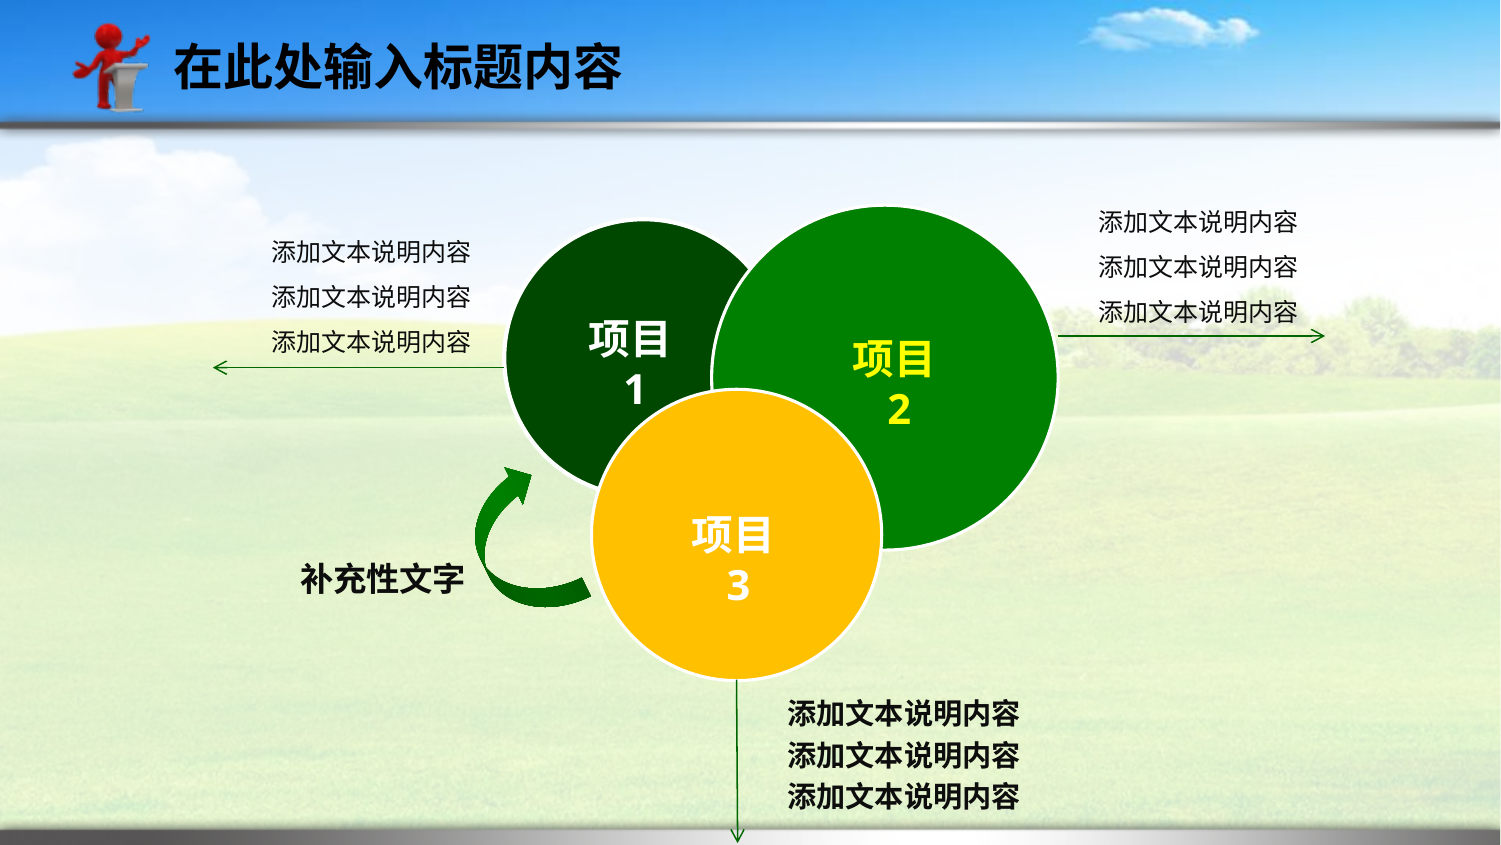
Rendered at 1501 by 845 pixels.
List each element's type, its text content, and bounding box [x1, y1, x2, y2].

text_box [711, 205, 1059, 551]
text_box 补充性文字 [271, 550, 495, 606]
text_box 项目3 [666, 501, 811, 617]
text_box 添加文本说明内容添加文本说明内容 添加文本说明内容 [1072, 184, 1326, 334]
text_box 项目2 [827, 325, 972, 440]
text_box 项目1 [563, 305, 708, 420]
picture [0, 0, 1501, 845]
text_box 添加文本说明内容 添加文本说明内容 添加文本说明内容 [756, 680, 1053, 822]
text_box 在此处输入标题内容 [108, 28, 688, 103]
text_box [504, 219, 750, 489]
text_box [475, 467, 532, 550]
text_box 添加文本说明内容添加文本说明内容 添加文本说明内容 [245, 214, 498, 364]
text_box [591, 389, 882, 681]
